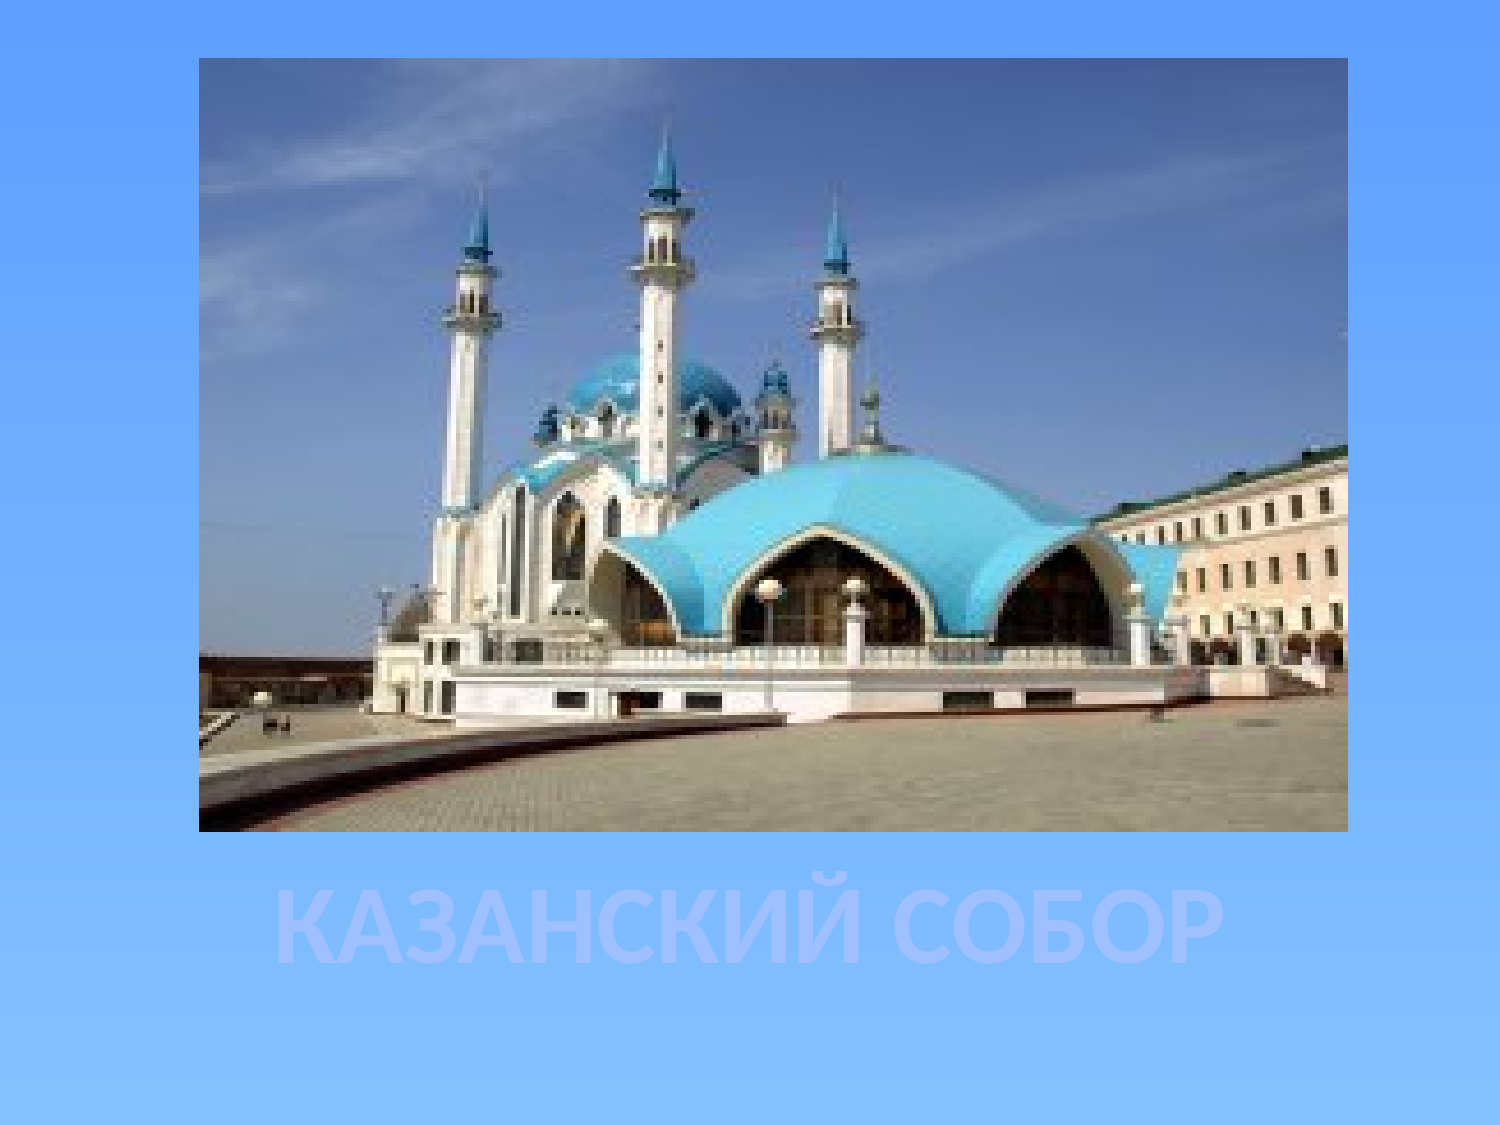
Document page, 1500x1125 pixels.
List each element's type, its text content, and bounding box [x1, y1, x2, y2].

text_box КАЗАНСКИЙ СОБОР [117, 843, 1383, 994]
picture [198, 58, 1348, 833]
list [75, 262, 1425, 1005]
